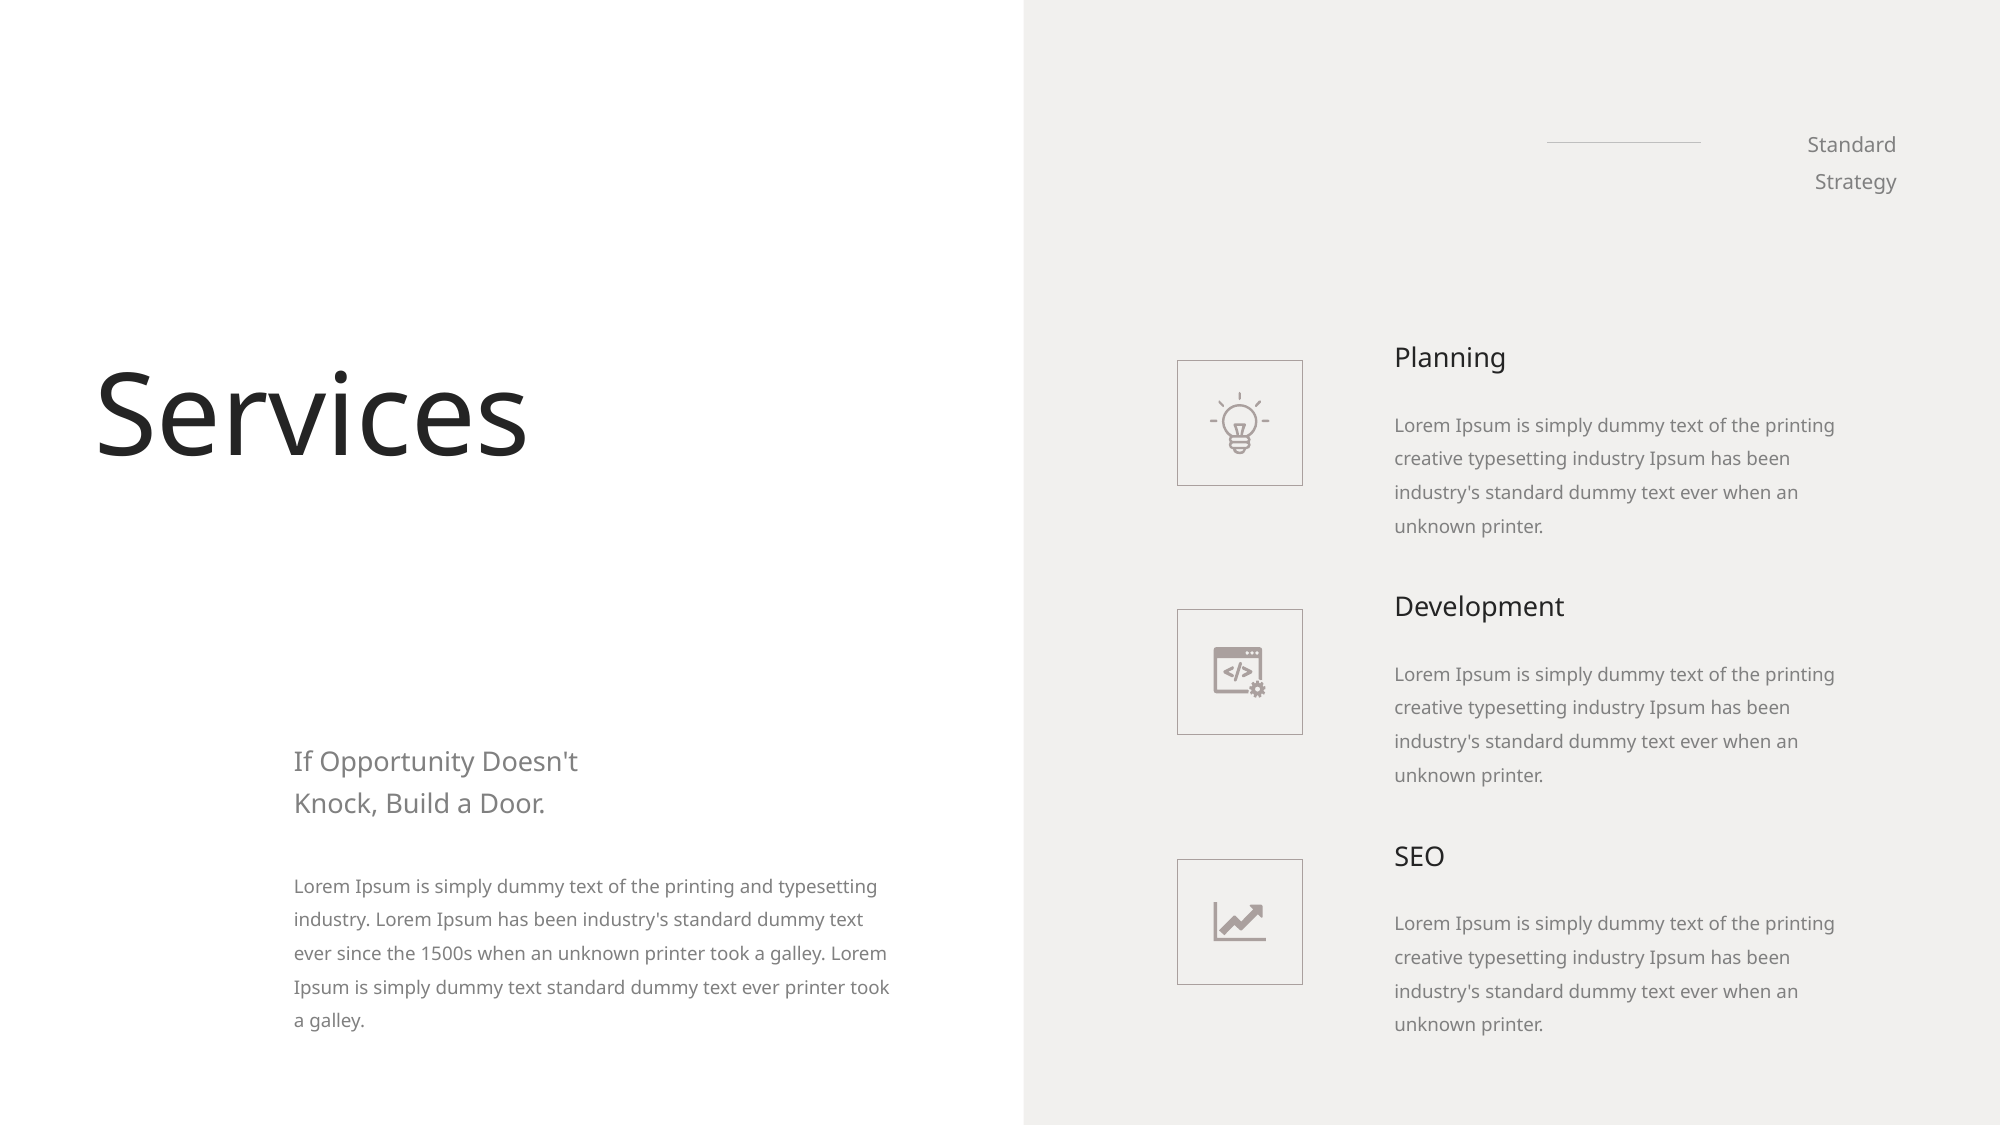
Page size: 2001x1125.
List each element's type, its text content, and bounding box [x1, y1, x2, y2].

text_box Lorem Ipsum is simply dummy text of the printing and typesetting industry. Lorem Ipsum has been industry's standard dummy text ever since the 1500s when an unknown printer took a galley. Lorem Ipsum is simply dummy text standard dummy text ever printer took a galley. [279, 855, 912, 1039]
text_box [1176, 609, 1303, 736]
text_box Services [79, 332, 765, 486]
text_box Lorem Ipsum is simply dummy text of the printing creative typesetting industry Ipsum has been industry's standard dummy text ever when an unknown printer. [1379, 643, 1874, 794]
text_box [1255, 400, 1261, 408]
text_box [1176, 858, 1303, 985]
text_box [1213, 647, 1266, 698]
text_box [1218, 400, 1224, 408]
text_box Development [1379, 582, 1610, 630]
text_box Standard Strategy [1720, 111, 1912, 202]
text_box SEO [1379, 831, 1610, 879]
text_box Planning [1379, 332, 1610, 381]
text_box If Opportunity Doesn't Knock, Build a Door. [279, 726, 655, 827]
text_box Lorem Ipsum is simply dummy text of the printing creative typesetting industry Ipsum has been industry's standard dummy text ever when an unknown printer. [1379, 394, 1874, 545]
text_box [1221, 404, 1258, 455]
text_box [1023, 0, 2000, 1125]
text_box [1176, 359, 1303, 486]
text_box Lorem Ipsum is simply dummy text of the printing creative typesetting industry Ipsum has been industry's standard dummy text ever when an unknown printer. [1379, 893, 1874, 1043]
text_box [1213, 902, 1266, 942]
